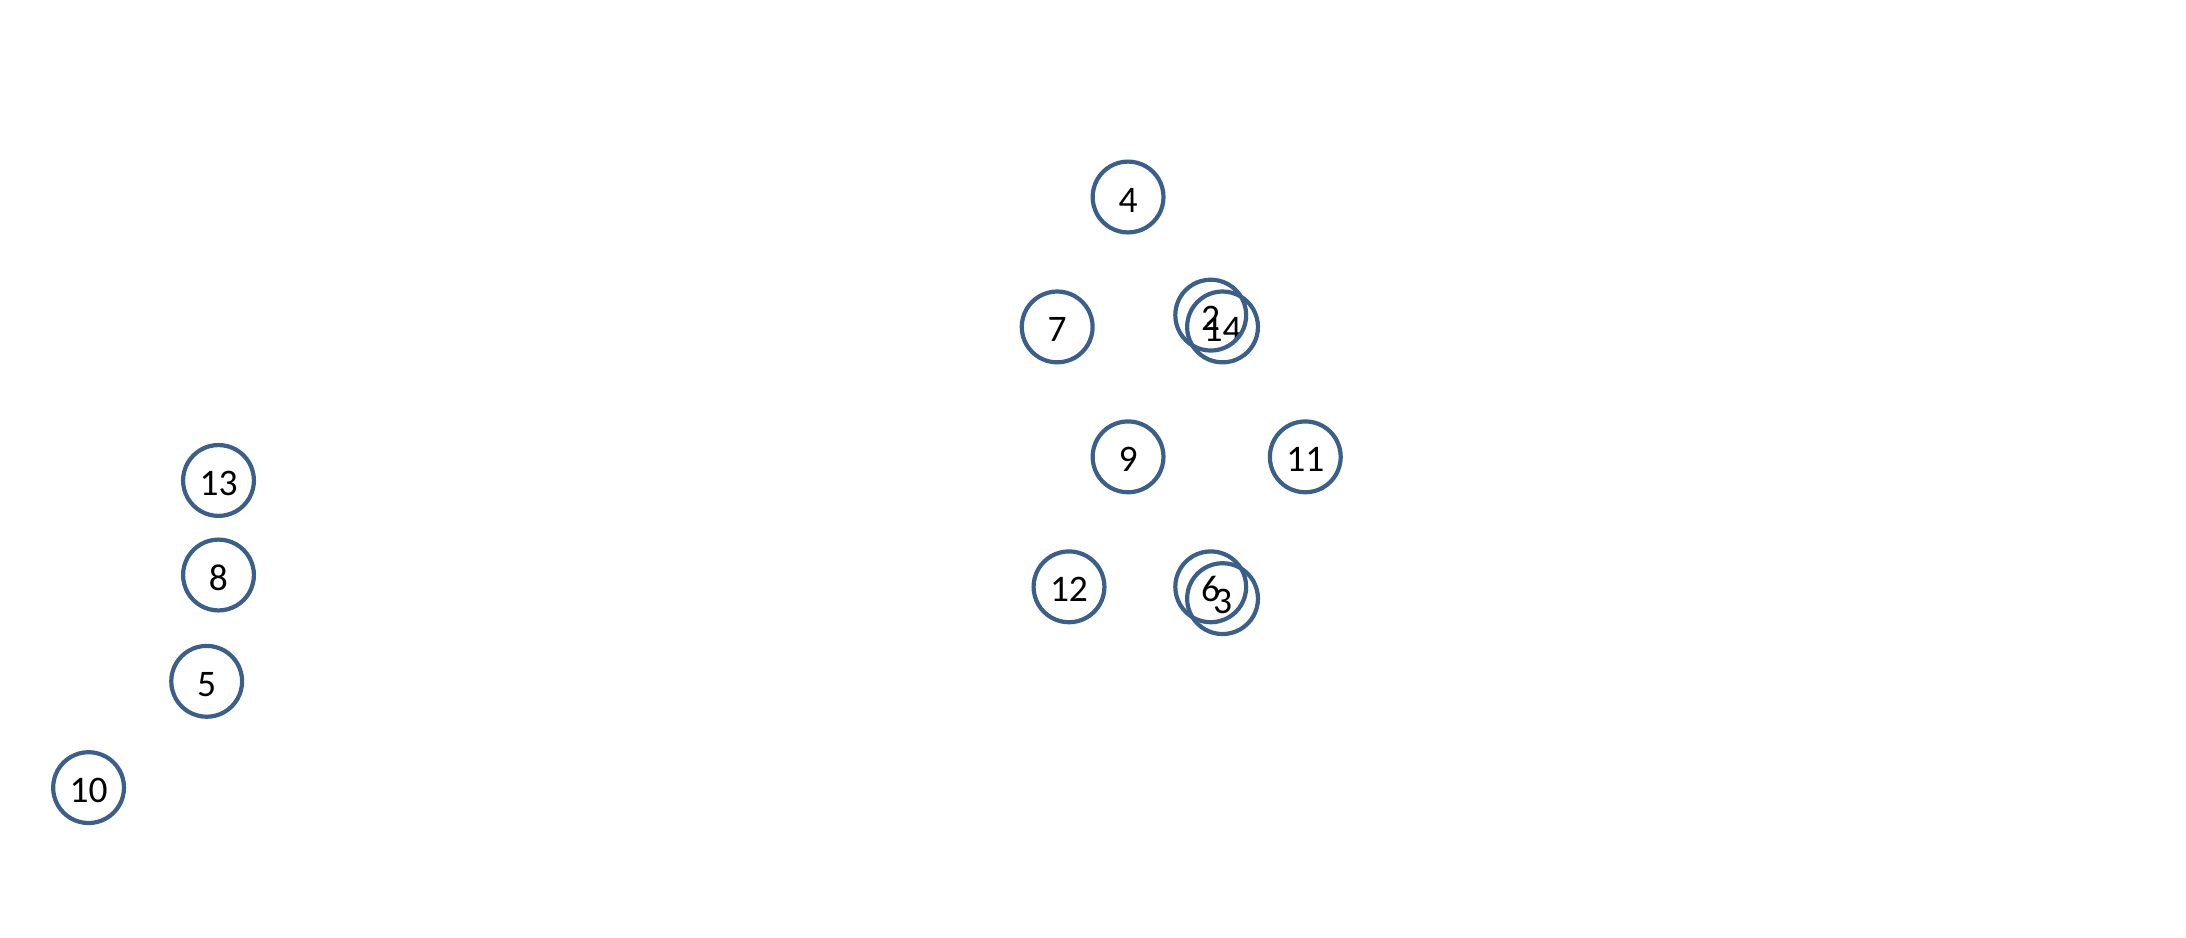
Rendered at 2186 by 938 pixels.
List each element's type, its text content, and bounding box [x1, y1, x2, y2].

text_box 10 [51, 750, 127, 826]
text_box 14 [1190, 296, 1261, 365]
text_box 8 [180, 537, 257, 613]
text_box 5 [169, 643, 245, 719]
text_box 2 [1173, 277, 1249, 353]
text_box 7 [1019, 289, 1095, 365]
text_box 9 [1090, 419, 1166, 495]
text_box 6 [1173, 549, 1242, 619]
text_box 11 [1267, 419, 1343, 495]
text_box 13 [180, 442, 257, 518]
text_box 12 [1031, 549, 1107, 625]
text_box 3 [1185, 561, 1261, 637]
text_box 4 [1090, 159, 1166, 235]
